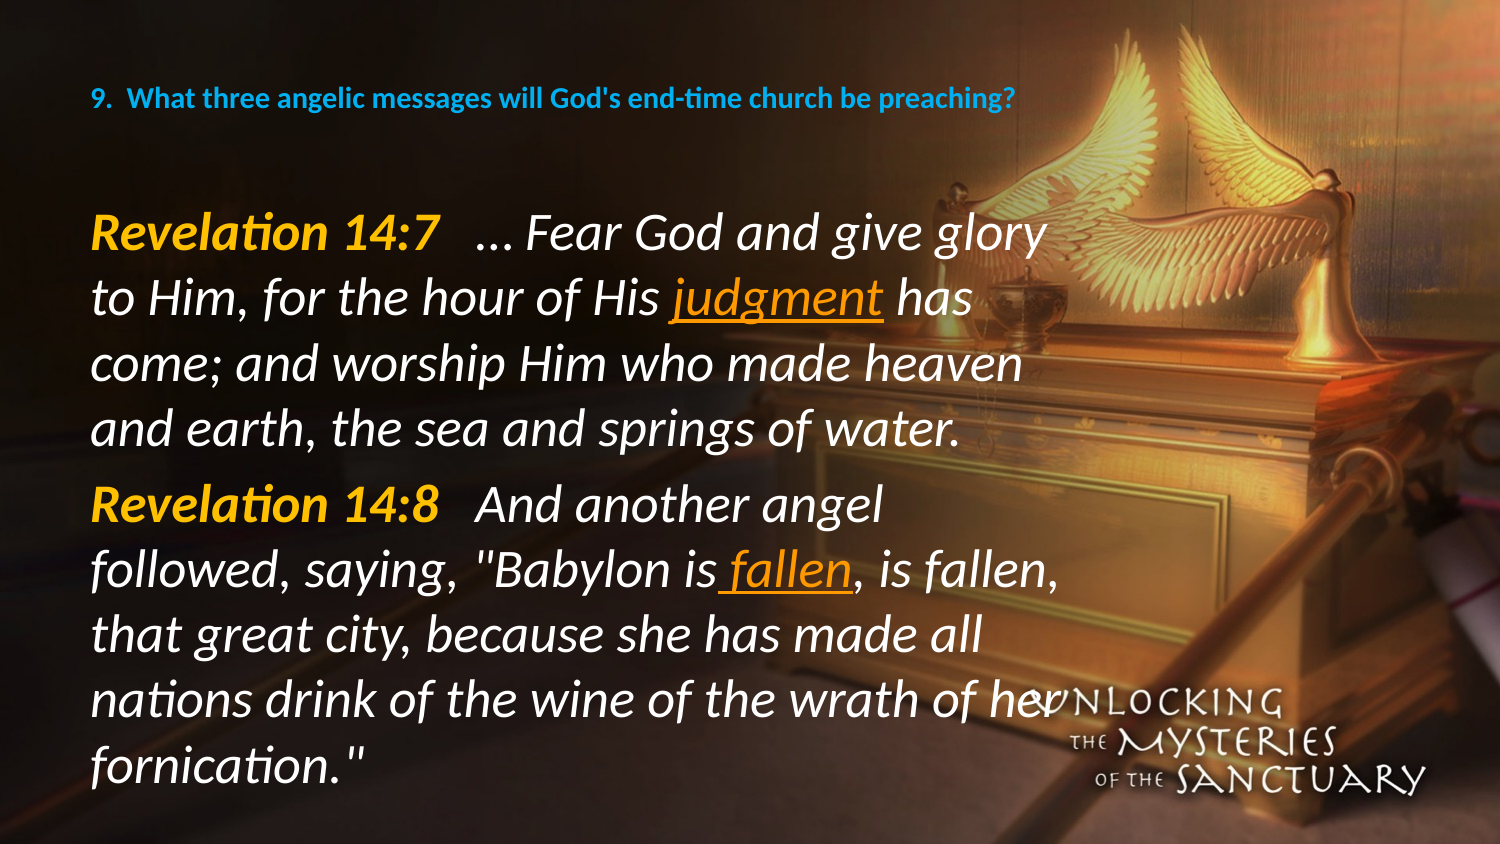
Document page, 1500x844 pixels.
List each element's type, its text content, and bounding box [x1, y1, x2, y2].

title 9. What three angelic messages will God's end-time church be preaching? [75, 33, 1425, 175]
picture [0, 0, 1500, 844]
list Revelation 14:7 … Fear God and give glory to Him, for the hour of His judgment has come; and worship Him who made heaven and earth, the sea and springs of water. Revelation 14:8 And another angel followed, saying, "Babylon is fallen, is fallen, that great city, because she has made all nations drink of the wine of the wrath of her fornication." [75, 188, 1080, 844]
